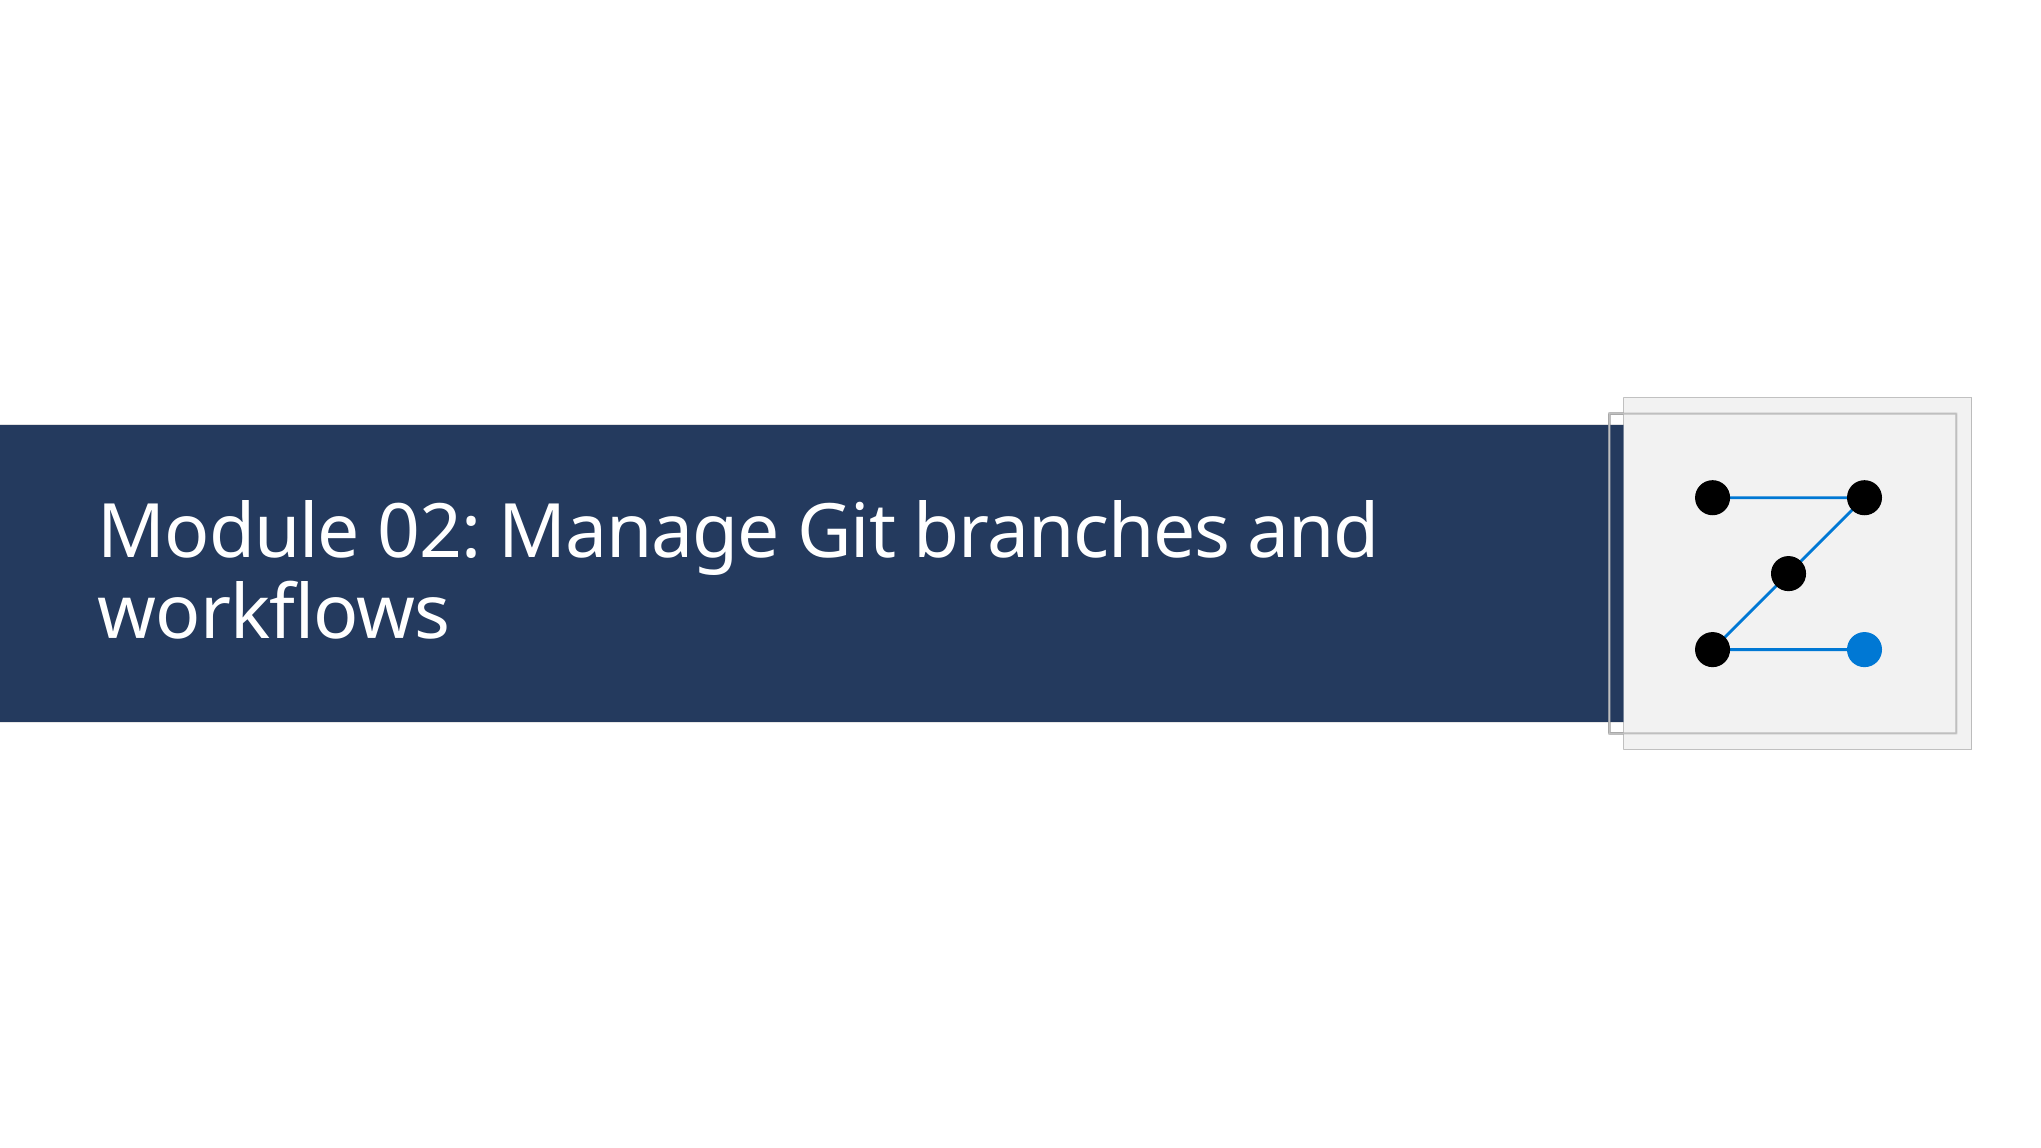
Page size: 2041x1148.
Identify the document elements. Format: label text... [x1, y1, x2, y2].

picture [0, 0, 2041, 1148]
title Module 02: Manage Git branches and workflows [97, 491, 1586, 656]
